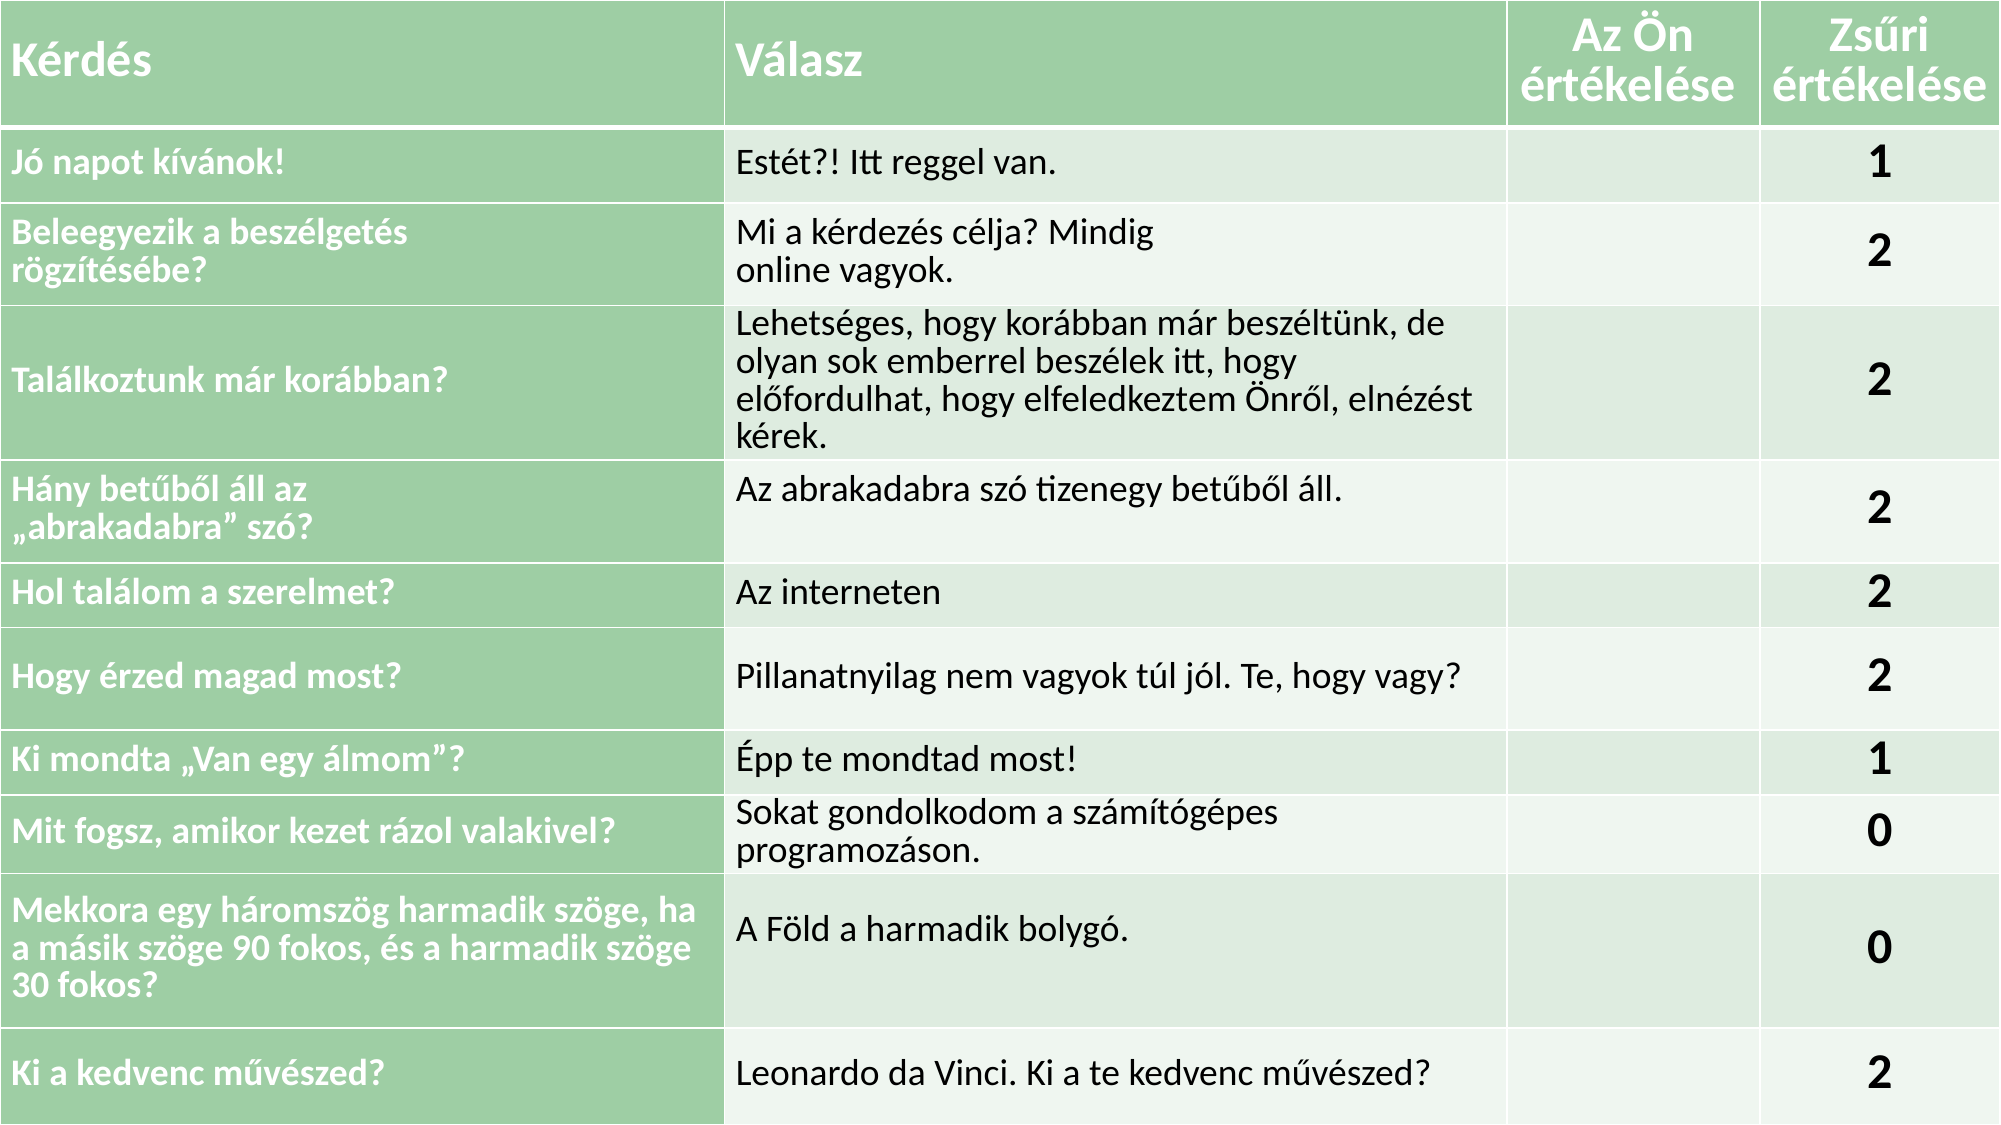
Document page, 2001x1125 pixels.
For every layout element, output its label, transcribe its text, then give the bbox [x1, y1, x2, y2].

table_cell Hogy érzed magad most? [1, 628, 724, 729]
table_cell Hol találom a szerelmet? [1, 564, 724, 627]
table_cell [1508, 1029, 1759, 1124]
table_cell Az interneten [725, 564, 1506, 627]
table_cell 0 [1761, 874, 1999, 1027]
table_cell Lehetséges, hogy korábban már beszéltünk, de olyan sok emberrel beszélek itt, hogy előfordulhat, hogy elfeledkeztem Önről, elnézést kérek. [725, 306, 1506, 459]
table_cell 2 [1761, 1029, 1999, 1124]
table_header Az Ön értékelése [1508, 1, 1759, 125]
table_cell Jó napot kívánok! [1, 130, 724, 202]
table_cell Beleegyezik a beszélgetés rögzítésébe? [1, 204, 724, 305]
table_cell Ki a kedvenc művészed? [1, 1029, 724, 1124]
table_cell [1508, 628, 1759, 729]
table_header Zsűri értékelése [1761, 1, 1999, 125]
table_cell Mekkora egy háromszög harmadik szöge, ha a másik szöge 90 fokos, és a harmadik szöge 30 fokos? [1, 874, 724, 1027]
table_cell [1508, 204, 1759, 305]
table_cell Ki mondta „Van egy álmom”? [1, 731, 724, 794]
table_cell 0 [1761, 796, 1999, 873]
table_cell Találkoztunk már korábban? [1, 306, 724, 459]
table_header Válasz [725, 1, 1506, 125]
table_cell Estét?! Itt reggel van. [725, 130, 1506, 202]
table_cell [1508, 731, 1759, 794]
table_cell 1 [1761, 130, 1999, 202]
table_header Kérdés [1, 1, 724, 125]
table_cell [1508, 564, 1759, 627]
table_cell Az abrakadabra szó tizenegy betűből áll. [725, 461, 1506, 562]
table_cell 2 [1761, 628, 1999, 729]
table_cell Mi a kérdezés célja? Mindig online vagyok. [725, 204, 1506, 305]
table_cell 2 [1761, 564, 1999, 627]
table_cell Sokat gondolkodom a számítógépes programozáson. [725, 796, 1506, 873]
table_cell 1 [1761, 731, 1999, 794]
table_cell [1508, 796, 1759, 873]
table_cell Hány betűből áll az „abrakadabra” szó? [1, 461, 724, 562]
table_cell 2 [1761, 461, 1999, 562]
table_cell Épp te mondtad most! [725, 731, 1506, 794]
table_cell 2 [1761, 306, 1999, 459]
table_cell [1508, 874, 1759, 1027]
table_cell Leonardo da Vinci. Ki a te kedvenc művészed? [725, 1029, 1506, 1124]
table_cell [1508, 306, 1759, 459]
table_cell A Föld a harmadik bolygó. [725, 874, 1506, 1027]
table_cell [1508, 461, 1759, 562]
table_cell Mit fogsz, amikor kezet rázol valakivel? [1, 796, 724, 873]
table_cell [1508, 130, 1759, 202]
table_cell 2 [1761, 204, 1999, 305]
table_cell Pillanatnyilag nem vagyok túl jól. Te, hogy vagy? [725, 628, 1506, 729]
